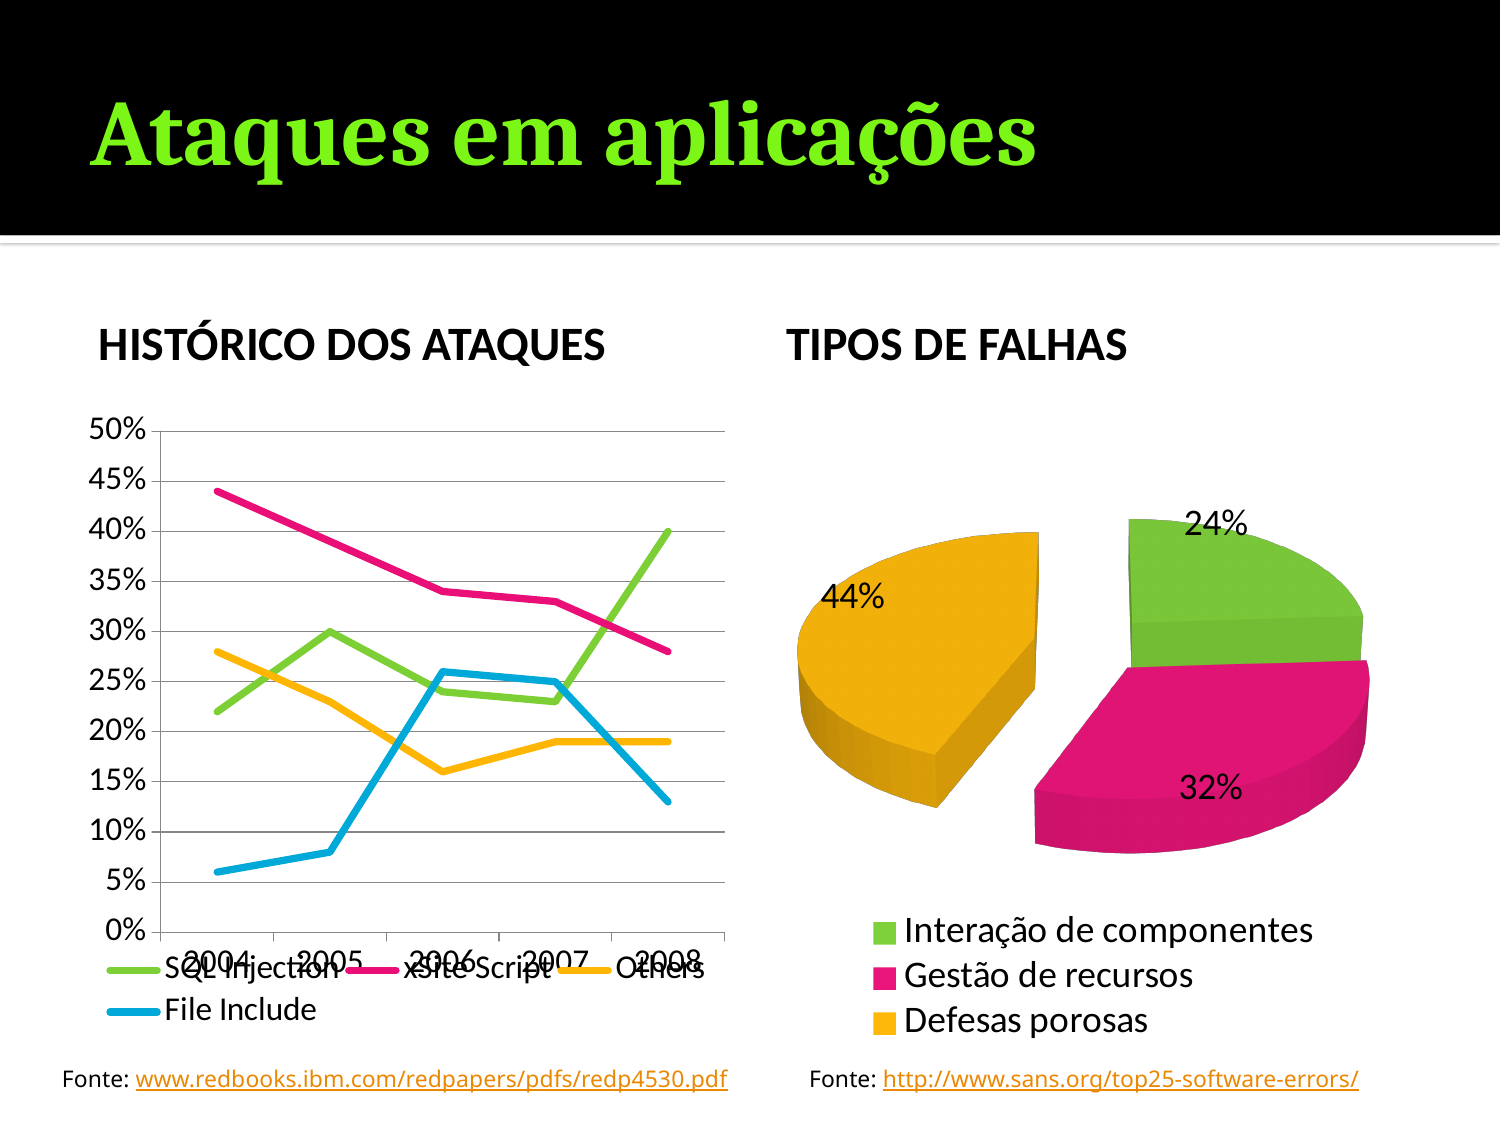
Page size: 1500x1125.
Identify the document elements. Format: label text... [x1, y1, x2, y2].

text_box Fonte: www.redbooks.ibm.com/redpapers/pdfs/redp4530.pdf [47, 1056, 744, 1103]
list Tipos de falhas [761, 278, 1425, 396]
text_box Fonte: http://www.sans.org/top25-software-errors/ [794, 1058, 1374, 1103]
list Histórico dos ataques [75, 278, 738, 396]
chart [74, 401, 738, 1050]
chart [761, 401, 1425, 1050]
title Ataques em aplicações [75, 24, 1425, 231]
